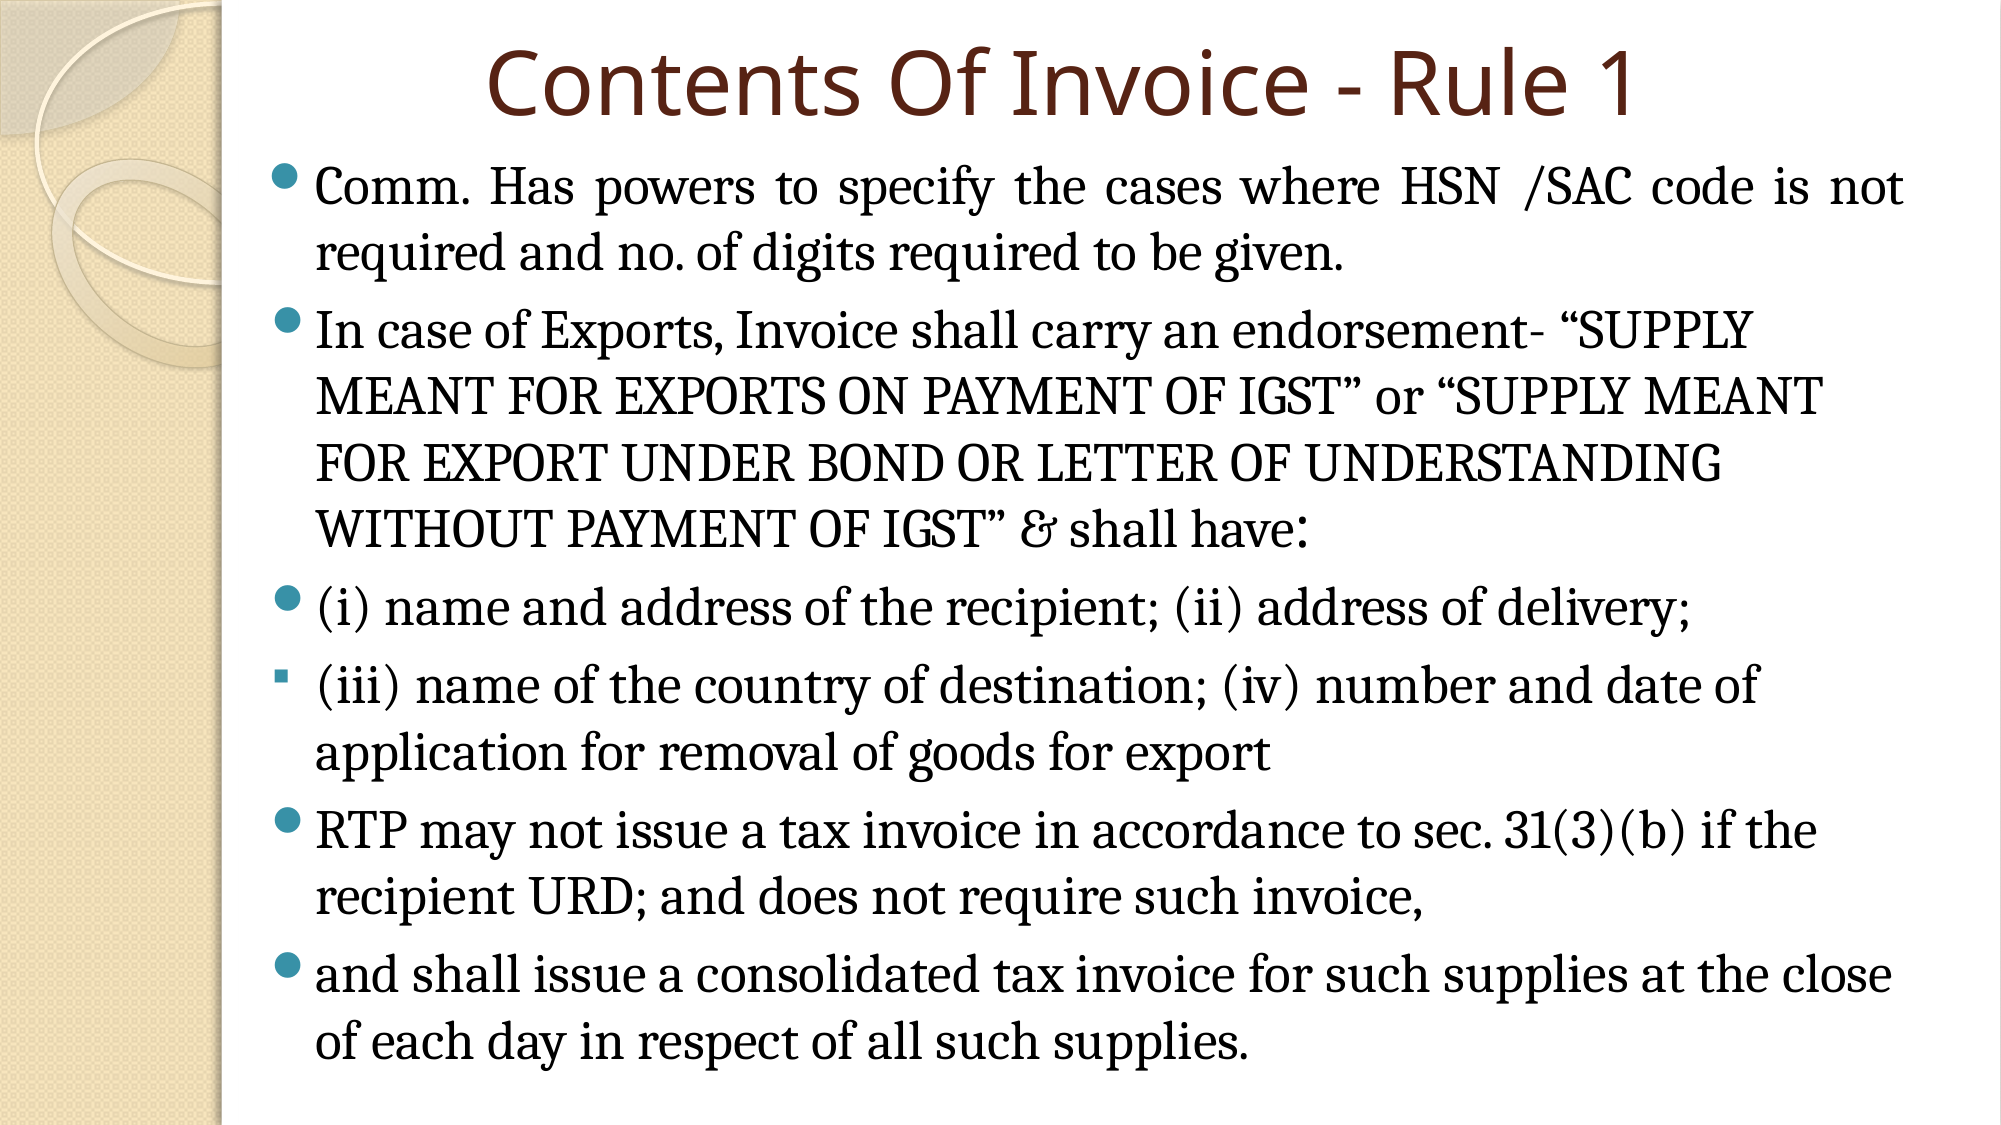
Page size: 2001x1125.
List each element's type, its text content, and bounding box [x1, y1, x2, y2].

title Contents Of Invoice - Rule 1 [243, 20, 1887, 139]
list Comm. Has powers to specify the cases where HSN /SAC code is not required and no. of digits required to be given. In case of Exports, Invoice shall carry an endorsement- “SUPPLY MEANT FOR EXPORTS ON PAYMENT OF IGST” or “SUPPLY MEANT FOR EXPORT UNDER BOND OR LETTER OF UNDERSTANDING WITHOUT PAYMENT OF IGST” & shall have: (i) name and address of the recipient; (ii) address of delivery; (iii) name of the country of destination; (iv) number and date of application for removal of goods for export RTP may not issue a tax invoice in accordance to sec. 31(3)(b) if the recipient URD; and does not require such invoice, and shall issue a consolidated tax invoice for such supplies at the close of each day in respect of all such supplies. [243, 141, 1922, 1087]
